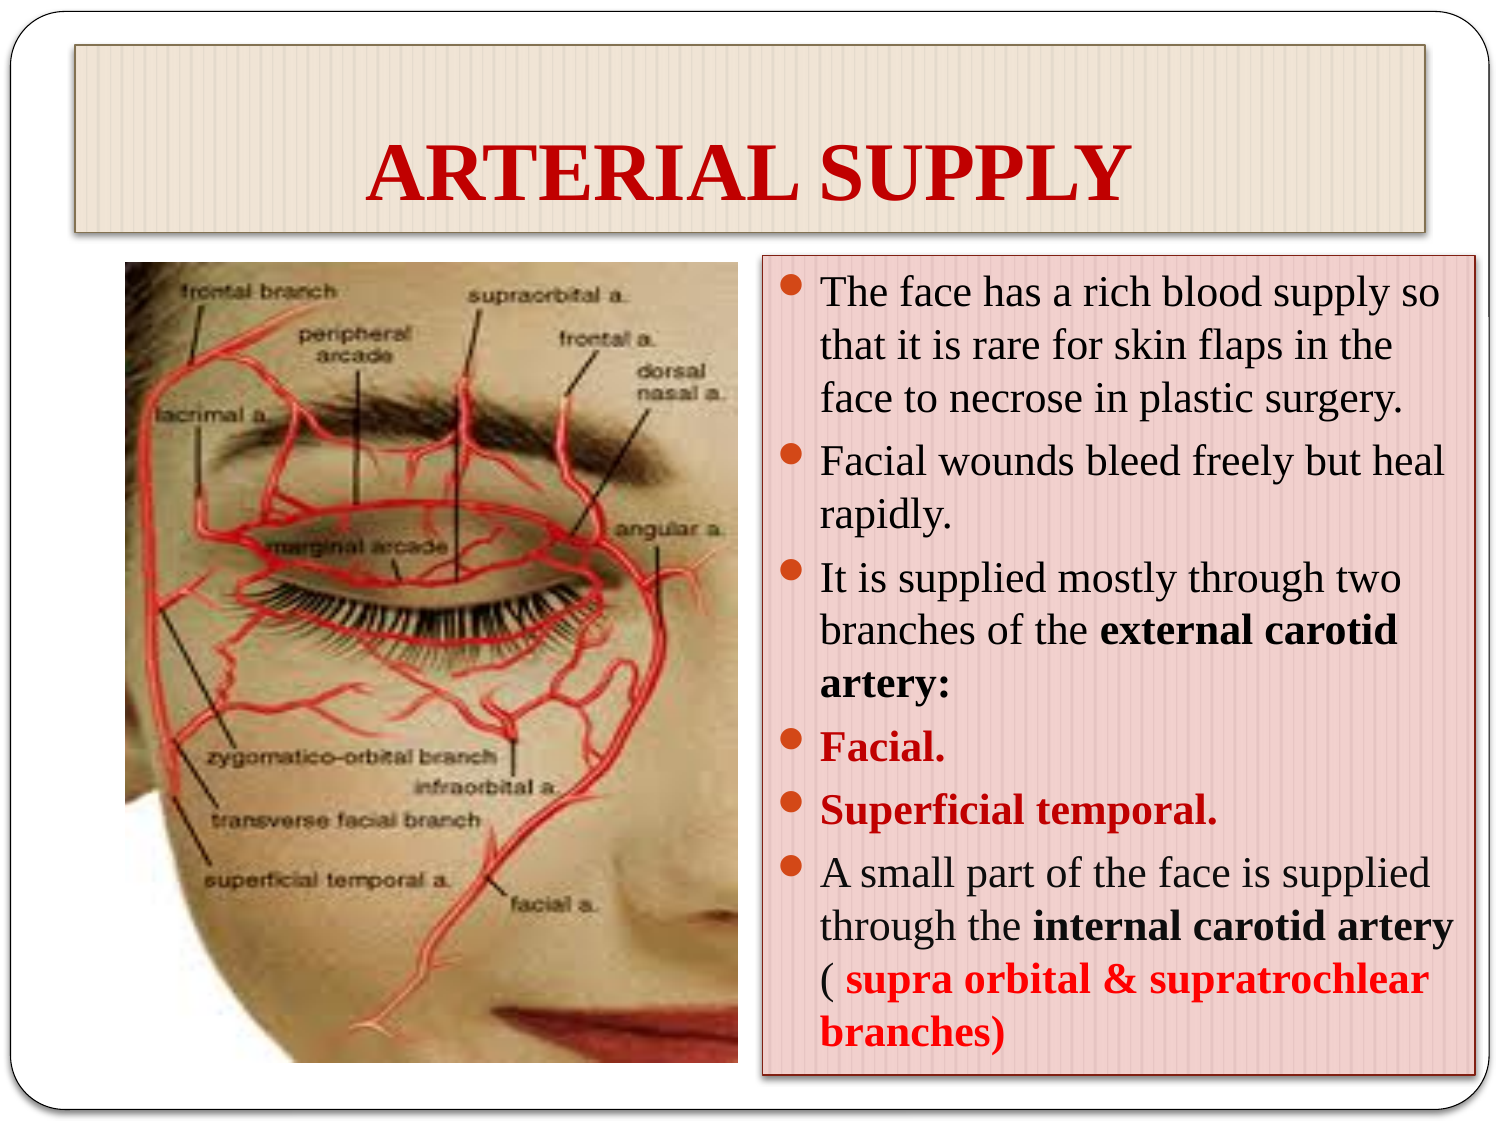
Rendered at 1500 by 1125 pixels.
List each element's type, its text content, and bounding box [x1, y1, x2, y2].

list The face has a rich blood supply so that it is rare for skin flaps in the face to necrose in plastic surgery. Facial wounds bleed freely but heal rapidly. It is supplied mostly through two branches of the external carotid artery: Facial. Superficial temporal. A small part of the face is supplied through the internal carotid artery ( supra orbital & supratrochlear branches) [762, 255, 1476, 1076]
title ARTERIAL SUPPLY [74, 44, 1426, 233]
picture [124, 262, 738, 1063]
